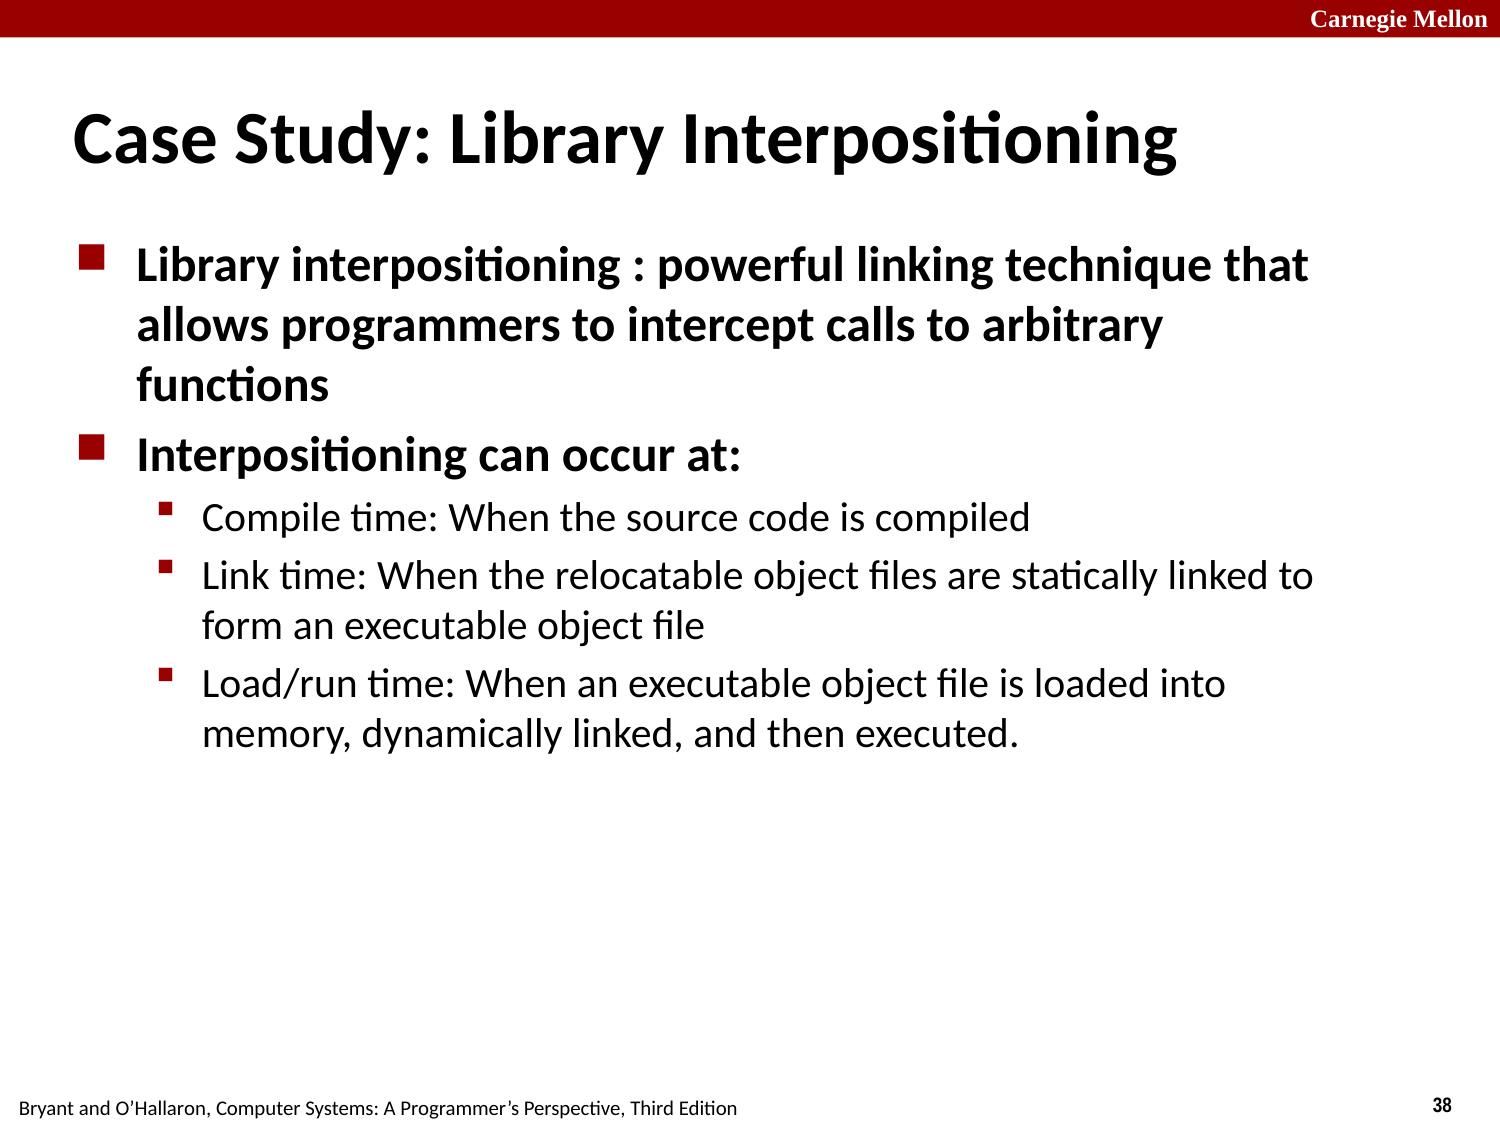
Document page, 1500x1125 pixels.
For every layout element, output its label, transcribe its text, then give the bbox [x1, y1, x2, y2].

list Library interpositioning : powerful linking technique that allows programmers to intercept calls to arbitrary functions Interpositioning can occur at: Compile time: When the source code is compiled Link time: When the relocatable object files are statically linked to form an executable object file Load/run time: When an executable object file is loaded into memory, dynamically linked, and then executed. [64, 223, 1361, 1040]
title Case Study: Library Interpositioning [58, 71, 1305, 197]
